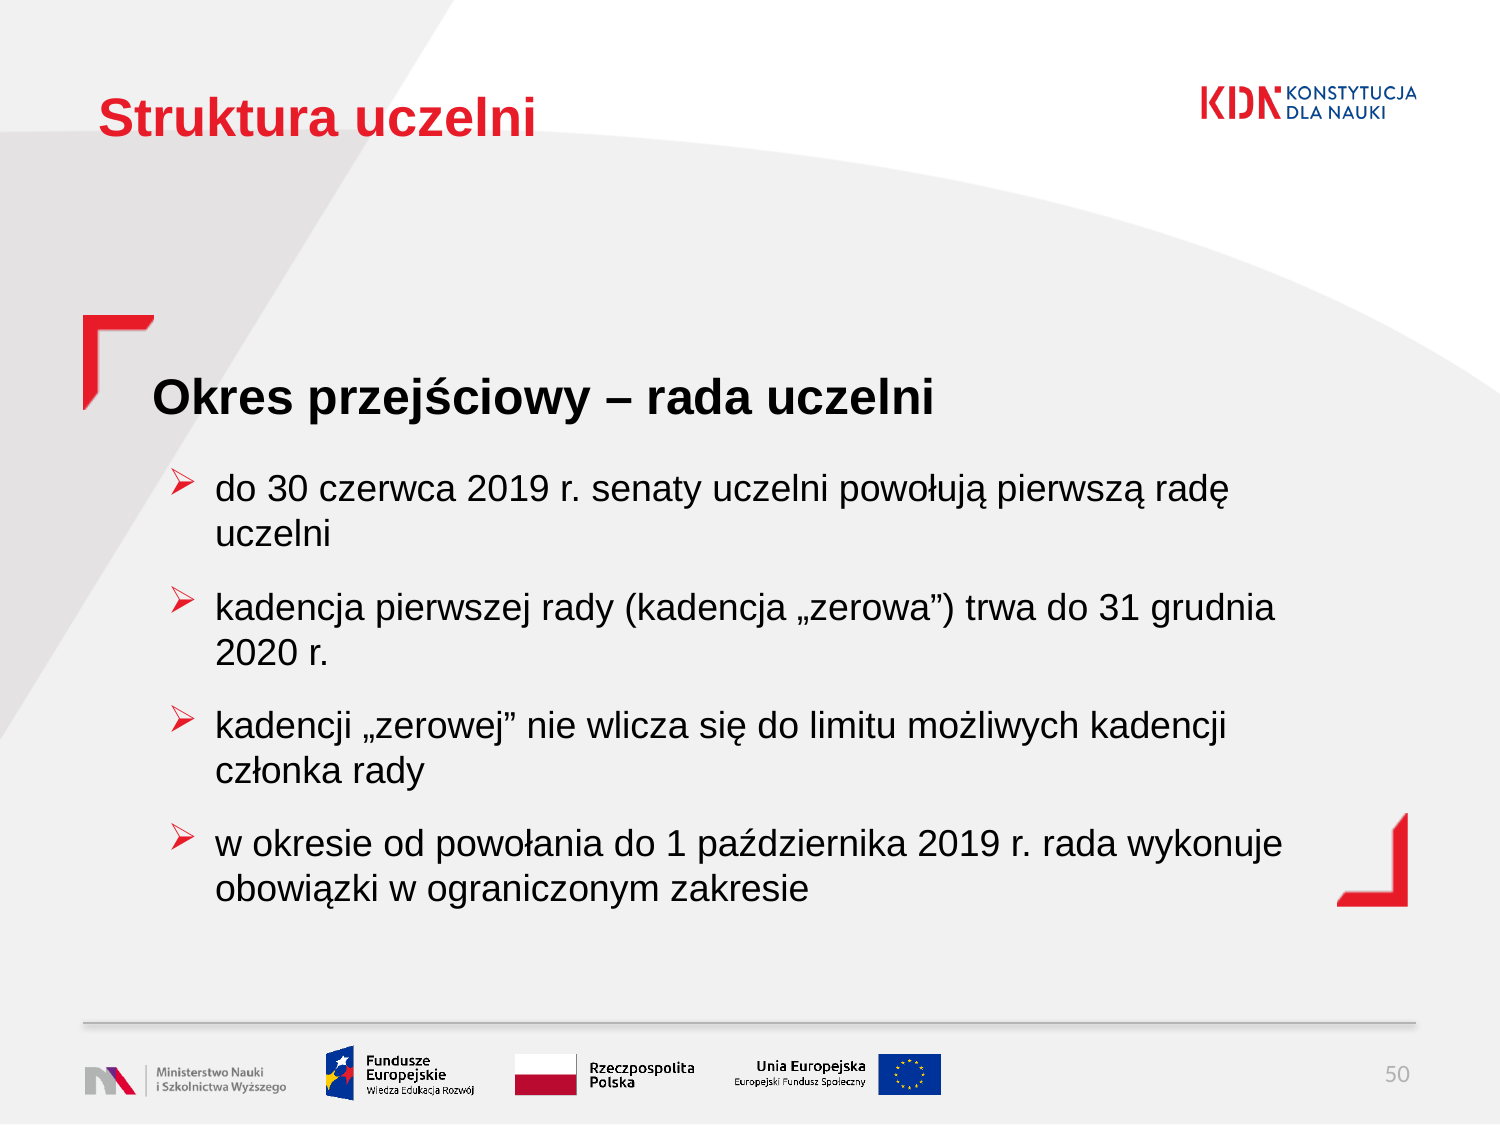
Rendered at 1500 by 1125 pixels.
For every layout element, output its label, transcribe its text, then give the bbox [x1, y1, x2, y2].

title Struktura uczelni [83, 74, 1170, 143]
picture [0, 0, 1500, 1125]
list do 30 czerwca 2019 r. senaty uczelni powołują pierwszą radę uczelni kadencja pierwszej rady (kadencja „zerowa”) trwa do 31 grudnia 2020 r. kadencji „zerowej” nie wlicza się do limitu możliwych kadencji członka rady w okresie od powołania do 1 października 2019 r. rada wykonuje obowiązki w ograniczonym zakresie [153, 456, 1329, 927]
text_box Okres przejściowy – rada uczelni [137, 357, 1259, 433]
slide_number 50 [1074, 1042, 1425, 1103]
